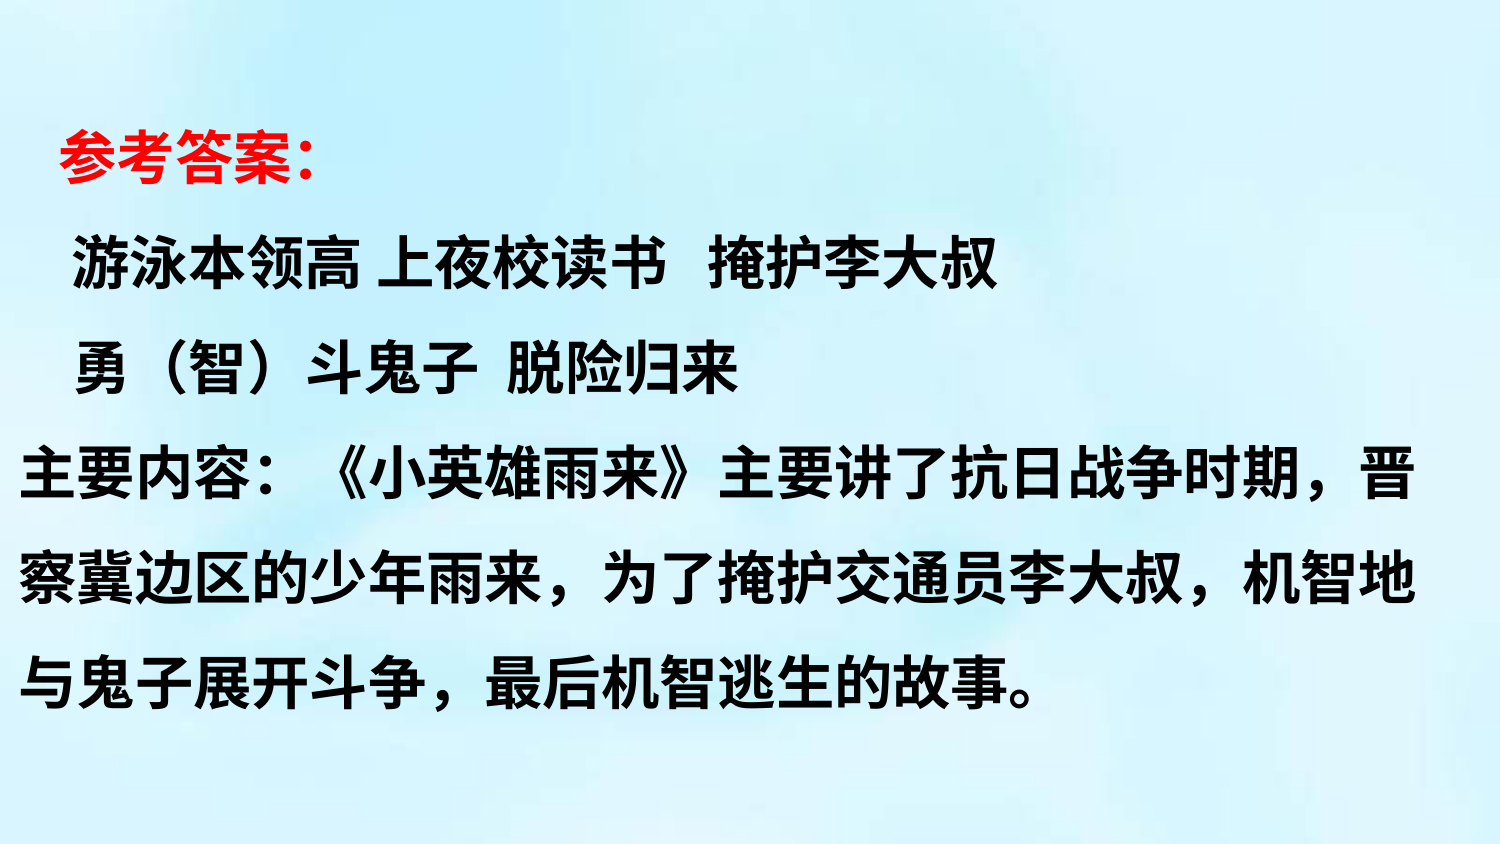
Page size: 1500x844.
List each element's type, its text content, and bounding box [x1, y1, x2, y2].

text_box 参考答案： 游泳本领高 上夜校读书 掩护李大叔 勇（智）斗鬼子 脱险归来 主要内容：《小英雄雨来》主要讲了抗日战争时期，晋察冀边区的少年雨来，为了掩护交通员李大叔，机智地与鬼子展开斗争，最后机智逃生的故事。 [3, 79, 1469, 724]
picture [0, 0, 1500, 844]
